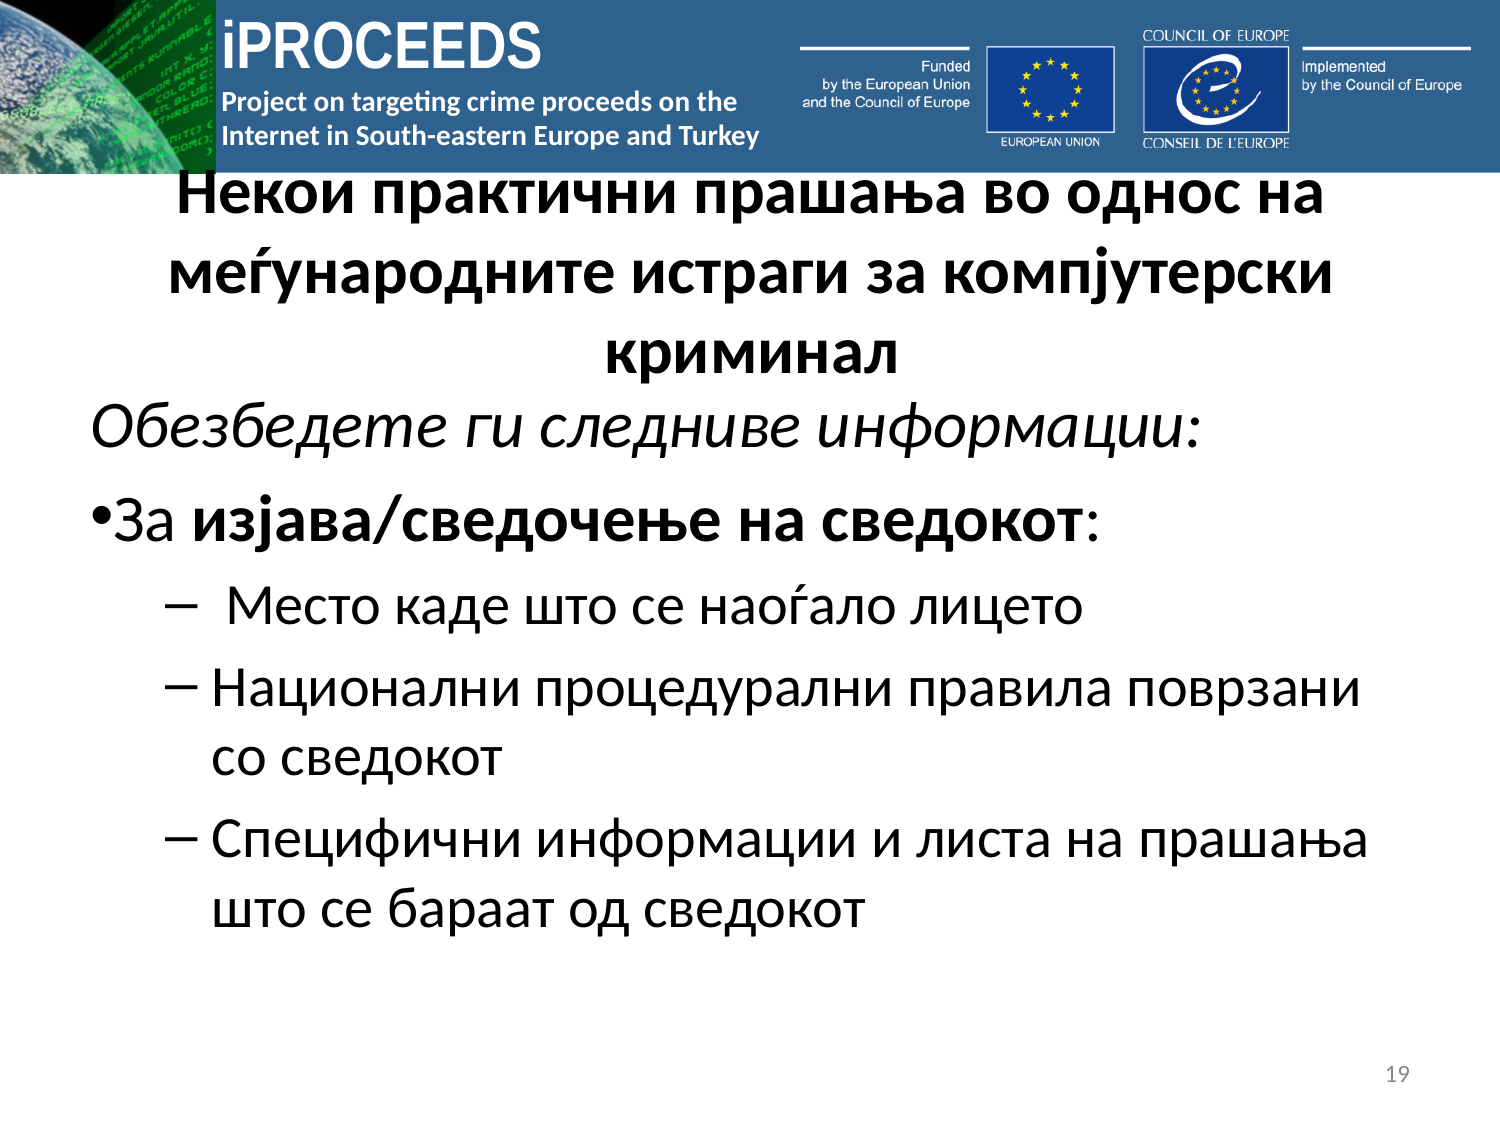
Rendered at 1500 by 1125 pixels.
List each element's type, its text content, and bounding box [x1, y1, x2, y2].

title Некои практични прашања во однос на меѓународните истраги за компјутерски криминал [76, 172, 1427, 361]
list Обезбедете ги следниве информации: За изјава/сведочење на сведокот: Место каде што се наоѓало лицето Национални процедурални правила поврзани со сведокот Специфични информации и листа на прашања што се бараат од сведокот [75, 373, 1425, 1005]
picture [0, 0, 216, 174]
slide_number 19 [1074, 1042, 1425, 1103]
picture [800, 30, 1471, 148]
